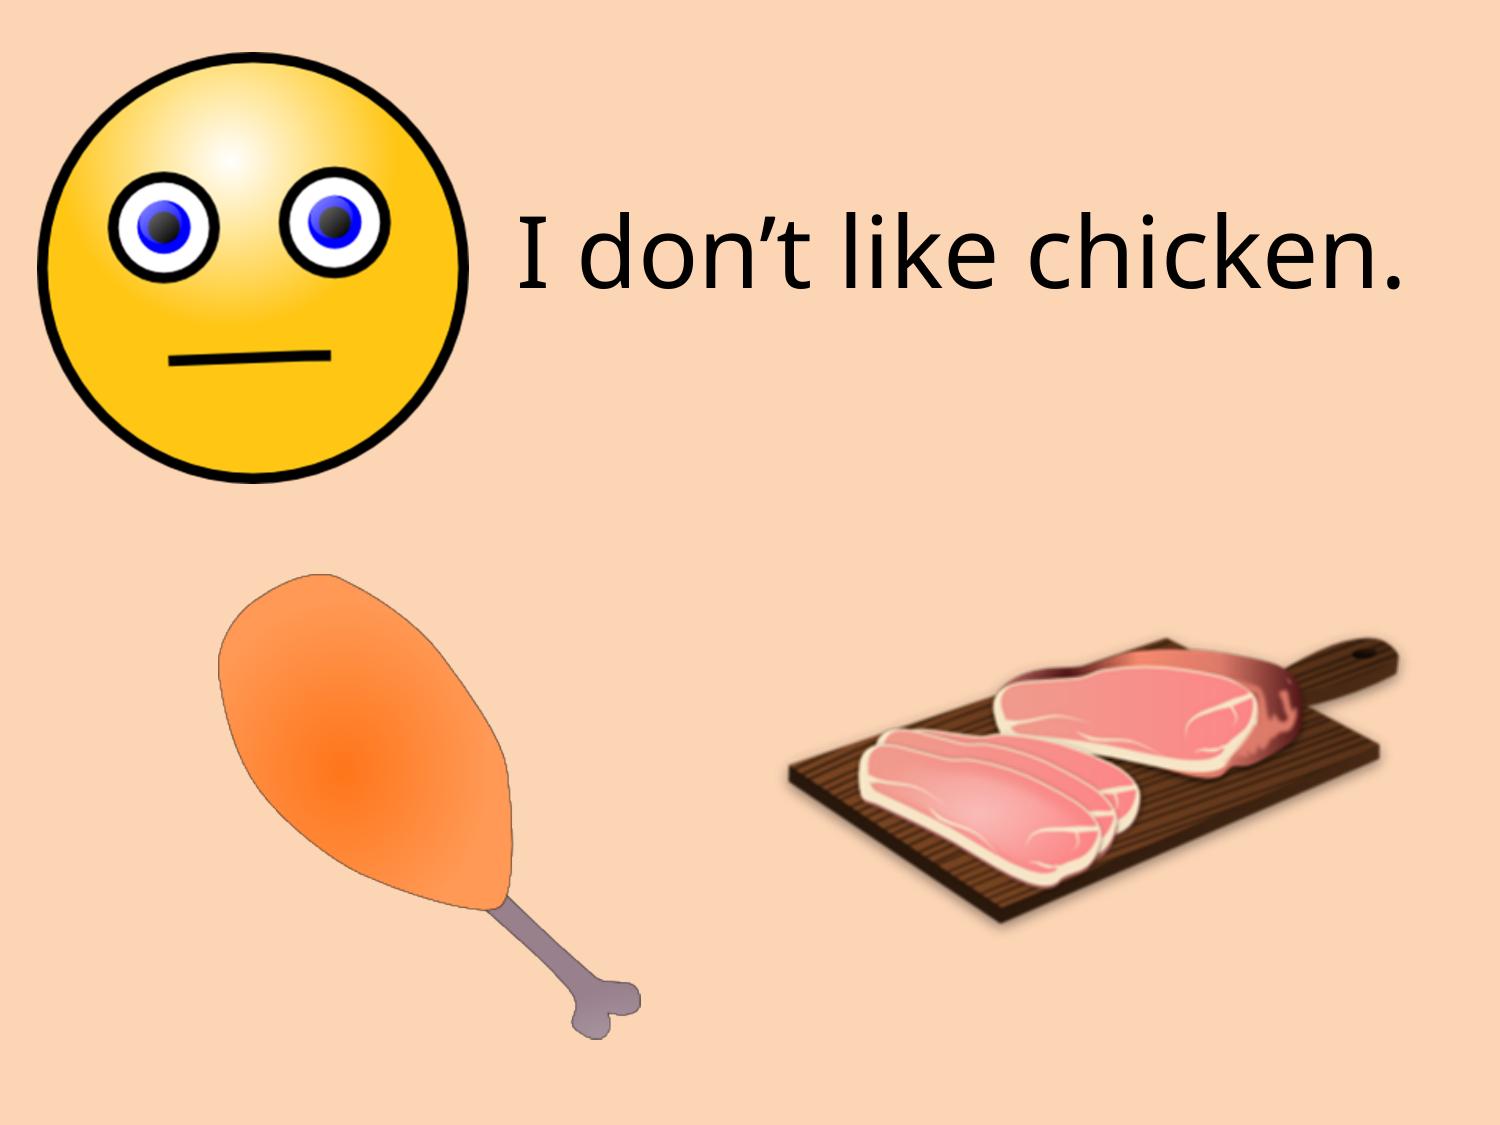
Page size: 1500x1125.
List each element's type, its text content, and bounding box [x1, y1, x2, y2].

picture [218, 574, 641, 1041]
picture [773, 626, 1416, 944]
text_box I don’t like chicken. [501, 181, 1500, 317]
picture [36, 52, 469, 485]
